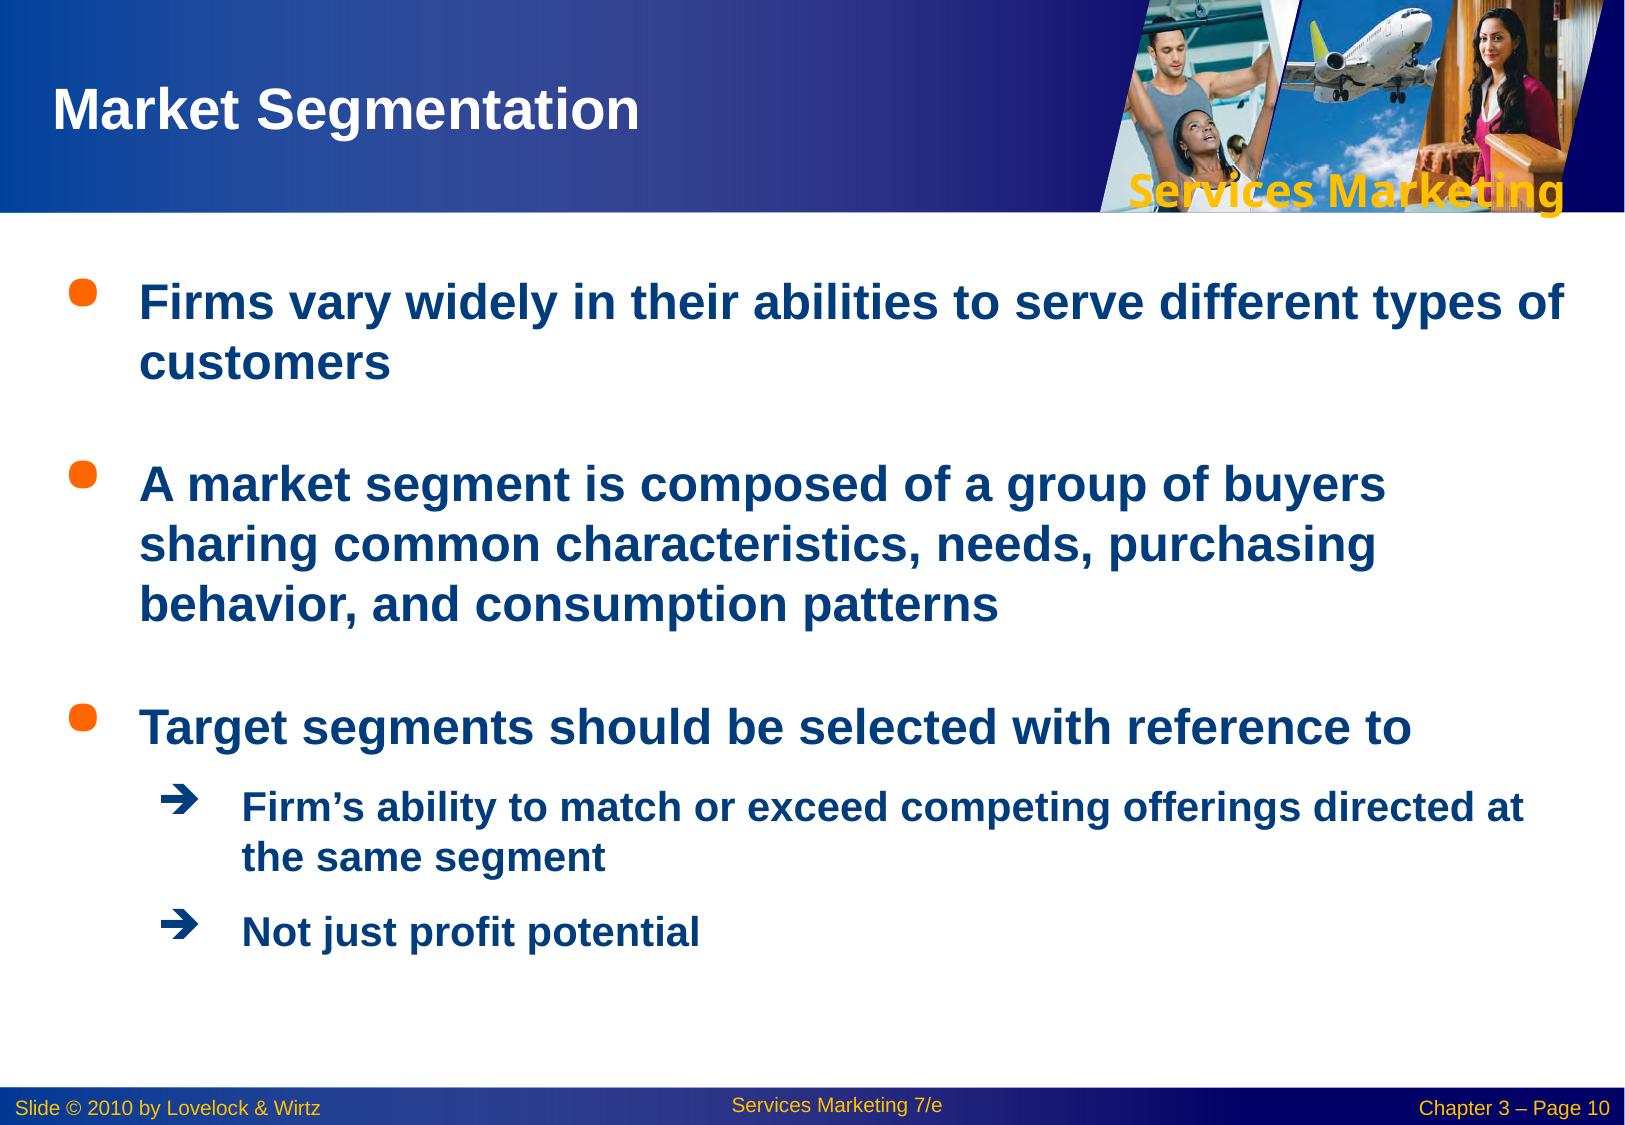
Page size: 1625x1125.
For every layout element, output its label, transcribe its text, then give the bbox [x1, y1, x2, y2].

title Market Segmentation [36, 37, 1088, 176]
picture [1546, 187, 1556, 202]
picture [1162, 186, 1172, 192]
picture [1100, 0, 1604, 213]
list Firms vary widely in their abilities to serve different types of customers A market segment is composed of a group of buyers sharing common characteristics, needs, purchasing behavior, and consumption patterns Target segments should be selected with reference to Firm’s ability to match or exceed competing offerings directed at the same segment Not just profit potential [49, 261, 1588, 1051]
